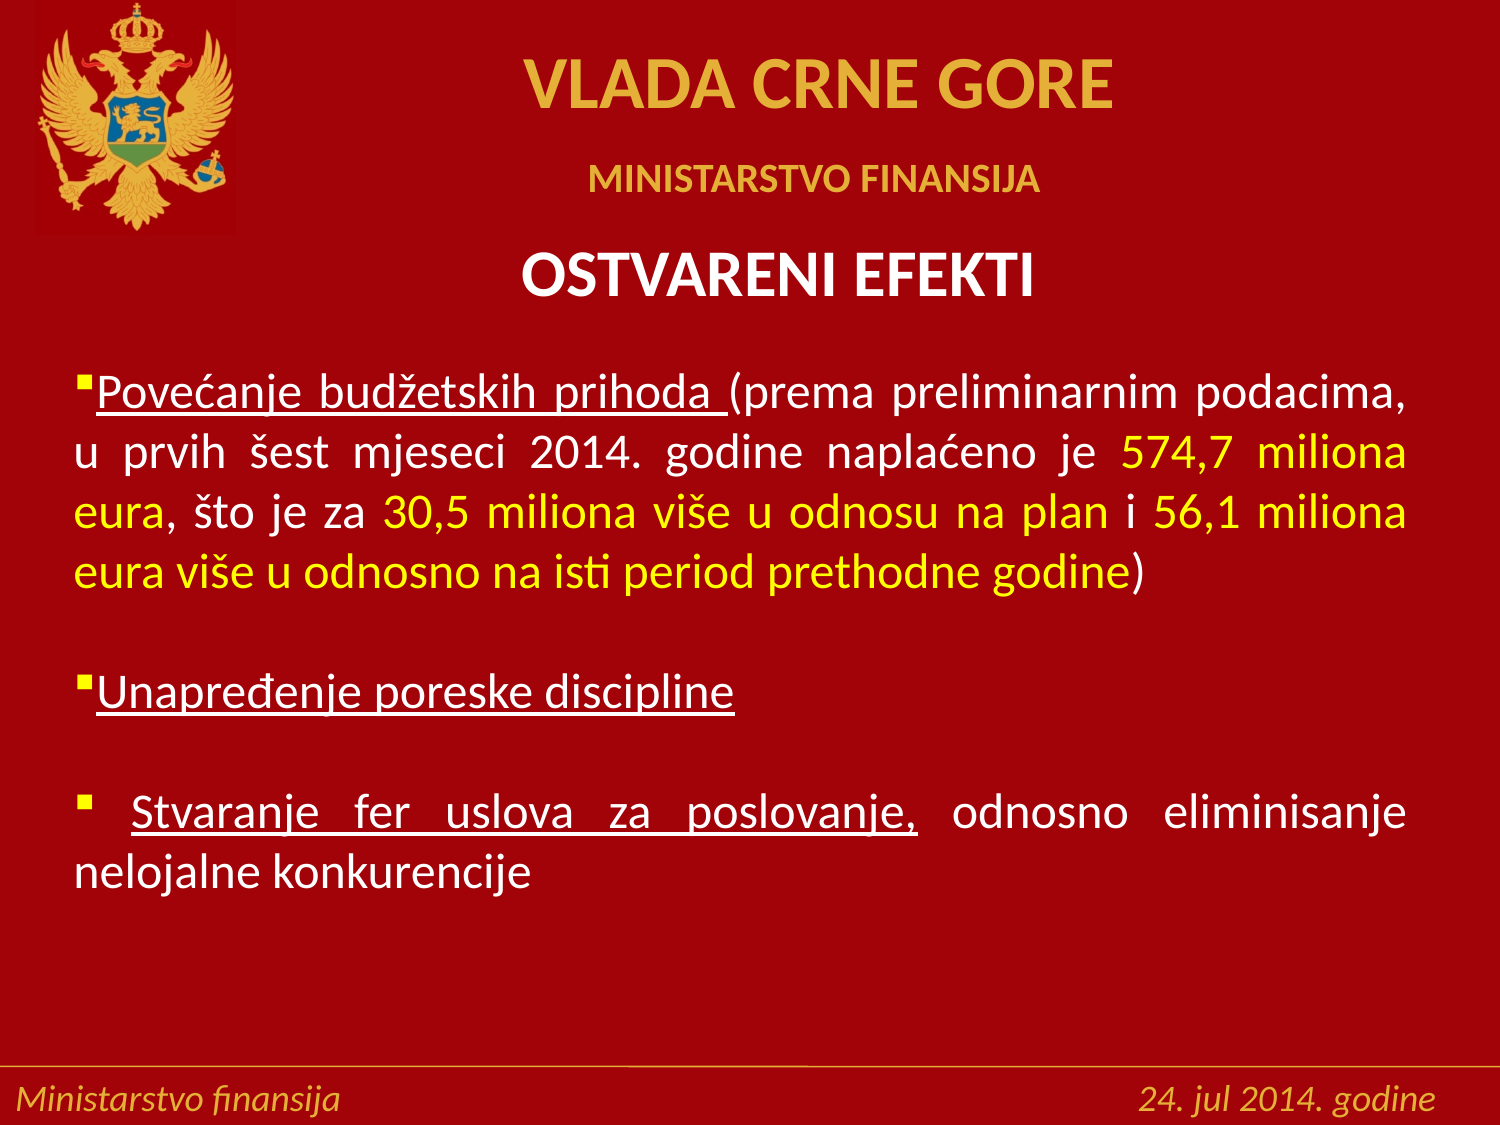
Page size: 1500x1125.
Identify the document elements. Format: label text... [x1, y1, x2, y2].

subtitle Ministarstvo finansija 24. jul 2014. godine [0, 1072, 1500, 1125]
text_box OSTVARENI EFEKTI [163, 222, 1395, 318]
picture [34, 0, 237, 235]
text_box Povećanje budžetskih prihoda (prema preliminarnim podacima, u prvih šest mjeseci 2014. godine naplaćeno je 574,7 miliona eura, što je za 30,5 miliona više u odnosu na plan i 56,1 miliona eura više u odnosno na isti period prethodne godine) Unapređenje poreske discipline Stvaranje fer uslova za poslovanje, odnosno eliminisanje nelojalne konkurencije [58, 351, 1423, 907]
title VLADA CRNE GORE Ministarstvo finansija [238, 0, 1383, 222]
